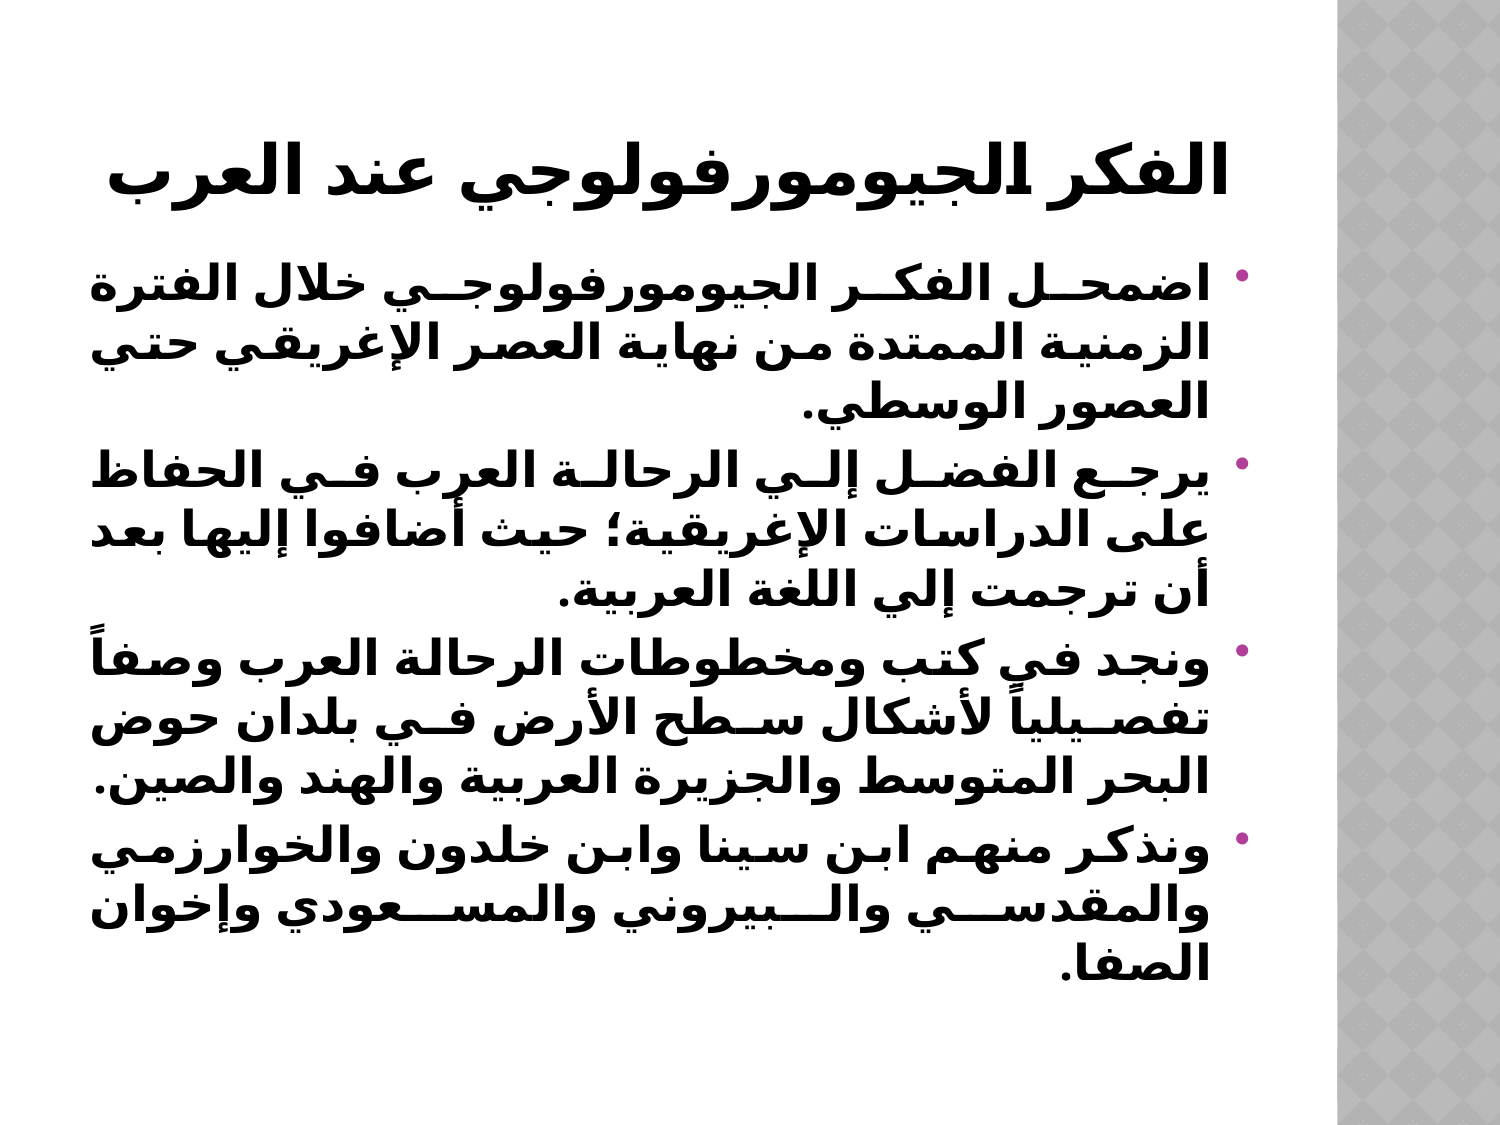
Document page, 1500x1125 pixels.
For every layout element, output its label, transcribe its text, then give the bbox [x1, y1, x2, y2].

list اضمحل الفكر الجيومورفولوجي خلال الفترة الزمنية الممتدة من نهاية العصر الإغريقي حتي العصور الوسطي. يرجع الفضل إلي الرحالة العرب في الحفاظ على الدراسات الإغريقية؛ حيث أضافوا إليها بعد أن ترجمت إلي اللغة العربية. ونجد في كتب ومخطوطات الرحالة العرب وصفاً تفصيلياً لأشكال سطح الأرض في بلدان حوض البحر المتوسط والجزيرة العربية والهند والصين. ونذكر منهم ابن سينا وابن خلدون والخوارزمي والمقدسي والبيروني والمسعودي وإخوان الصفا. [75, 243, 1263, 1059]
title الفكر الجيومورفولوجي عند العرب [75, 52, 1263, 209]
